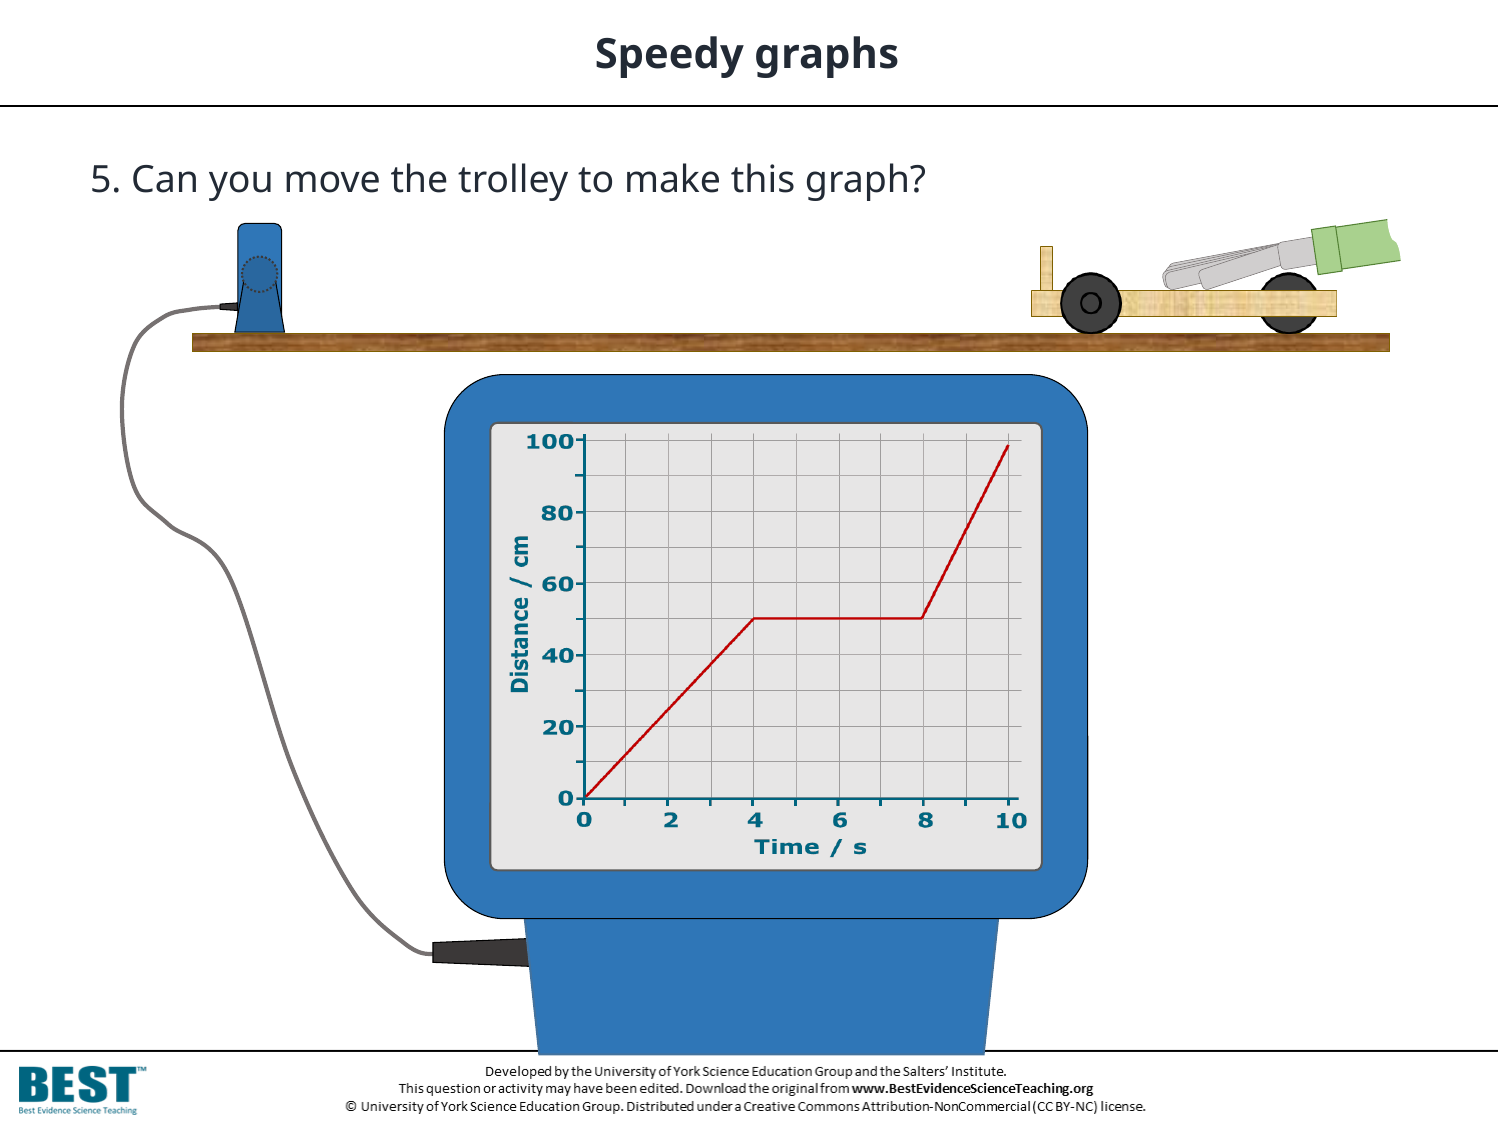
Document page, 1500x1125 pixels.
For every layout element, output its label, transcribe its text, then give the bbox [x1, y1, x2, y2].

text_box Speedy graphs [23, 4, 1471, 99]
picture [0, 105, 1499, 1125]
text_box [121, 211, 1425, 1055]
